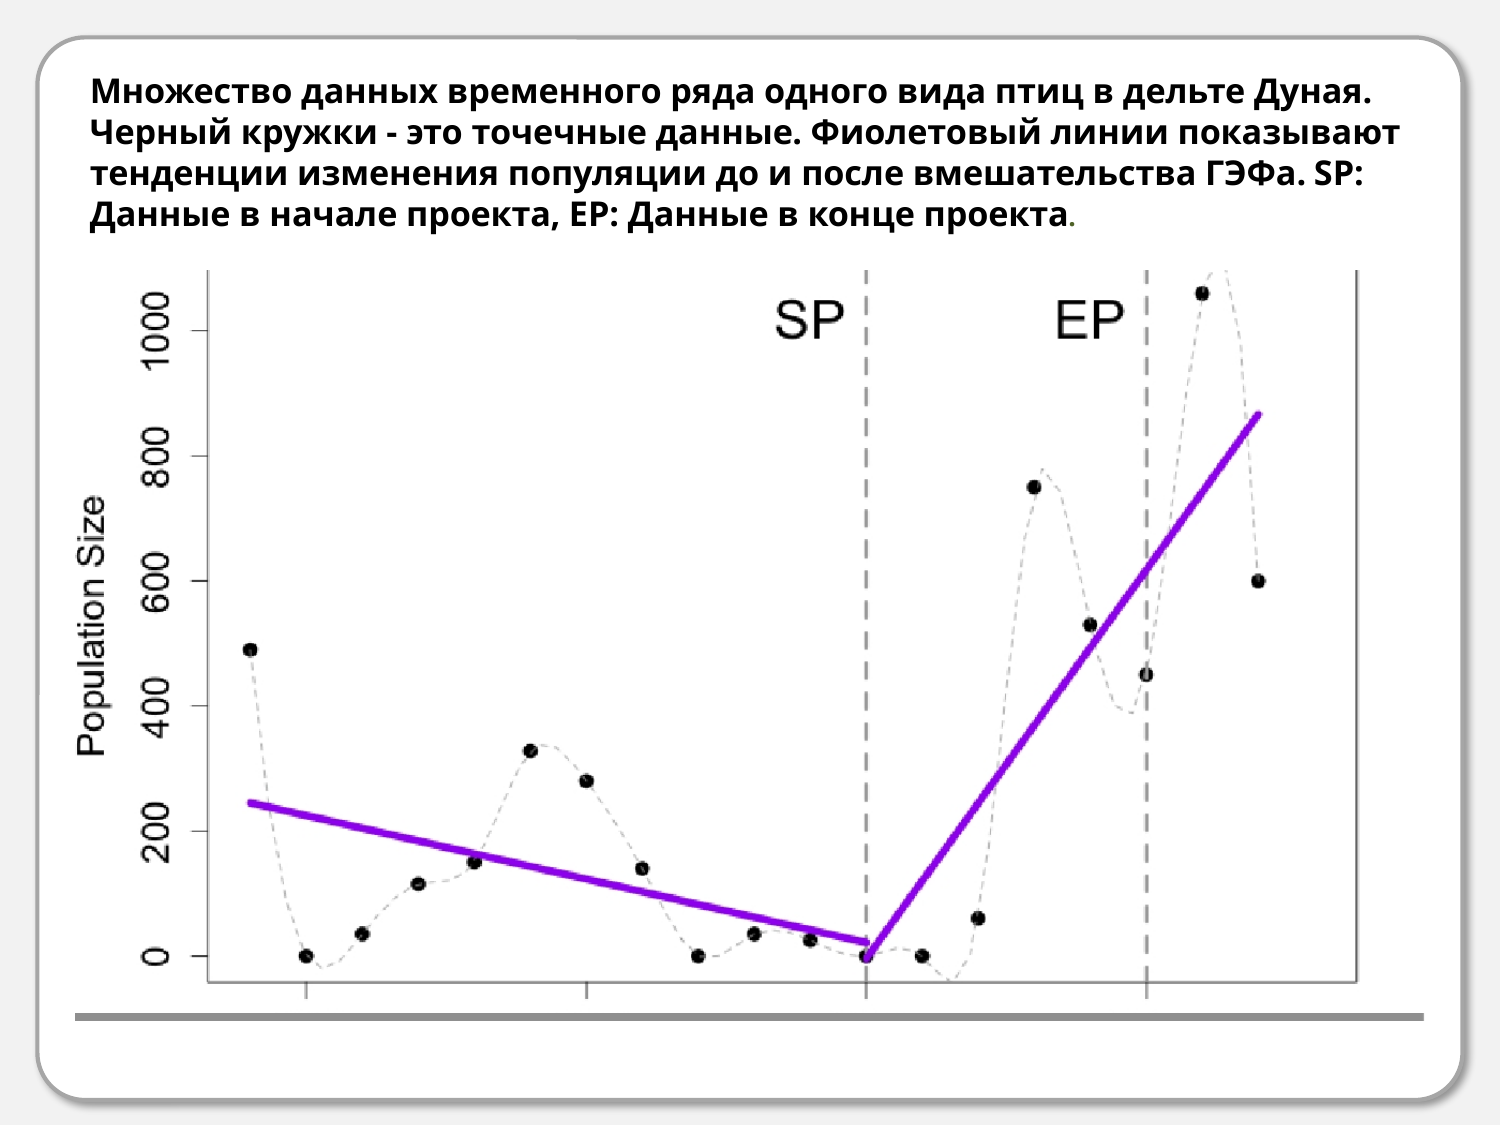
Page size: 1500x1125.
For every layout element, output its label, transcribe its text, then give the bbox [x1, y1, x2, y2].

picture [74, 269, 1426, 1013]
text_box Множество данных временного ряда одного вида птиц в дельте Дуная. Черный кружки - это точечные данные. Фиолетовый линии показывают тенденции изменения популяции до и после вмешательства ГЭФа. SP: Данные в начале проекта, EP: Данные в конце проекта. [74, 62, 1425, 250]
